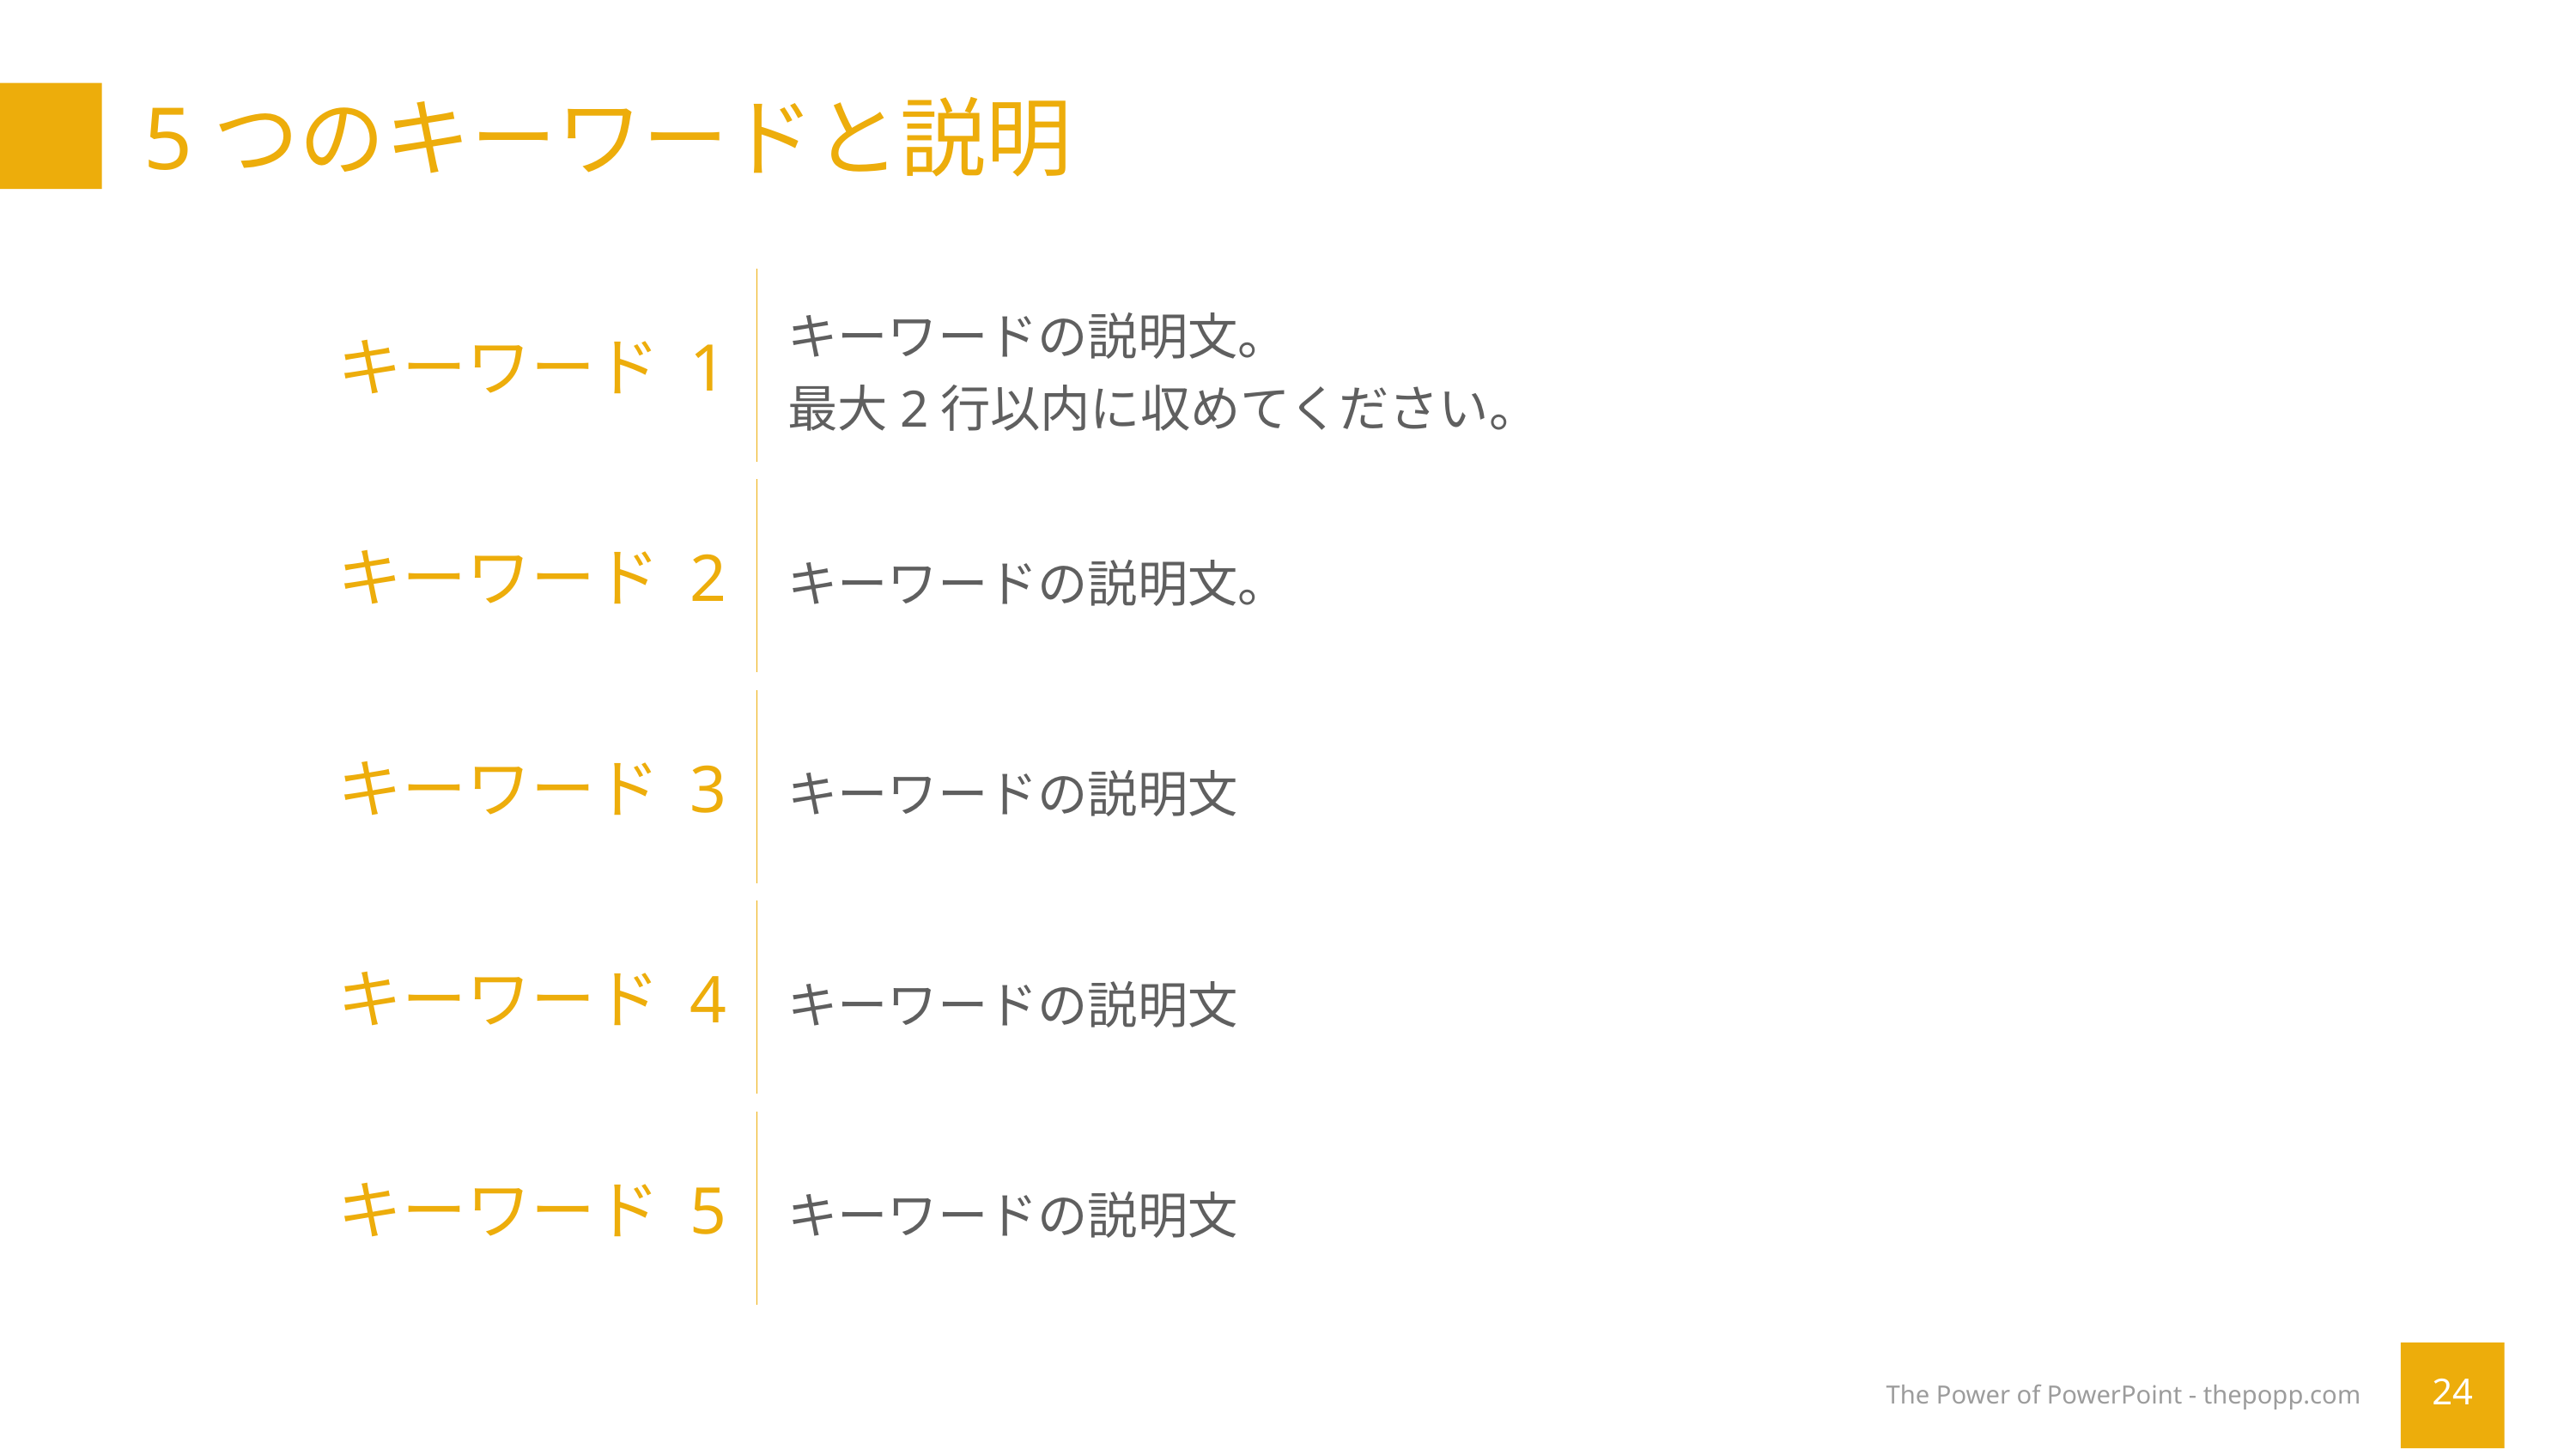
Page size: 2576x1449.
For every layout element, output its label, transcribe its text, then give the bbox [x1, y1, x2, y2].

list キーワード 4 [131, 935, 740, 1060]
list キーワード 1 [131, 302, 740, 427]
list キーワード 2 [131, 513, 740, 639]
list キーワードの説明文。 最大2行以内に収めてください。 [775, 279, 2454, 451]
list キーワードの説明文。 [775, 490, 2454, 661]
list キーワード 3 [131, 724, 740, 849]
list キーワードの説明文 [775, 701, 2454, 872]
list キーワードの説明文 [775, 1123, 2454, 1294]
footer The Power of PowerPoint - thepopp.com [1504, 1355, 2374, 1433]
title 5つのキーワードと説明 [131, 66, 2482, 219]
list キーワードの説明文 [775, 912, 2454, 1082]
slide_number 24 [2400, 1355, 2505, 1433]
list キーワード 5 [131, 1145, 740, 1270]
